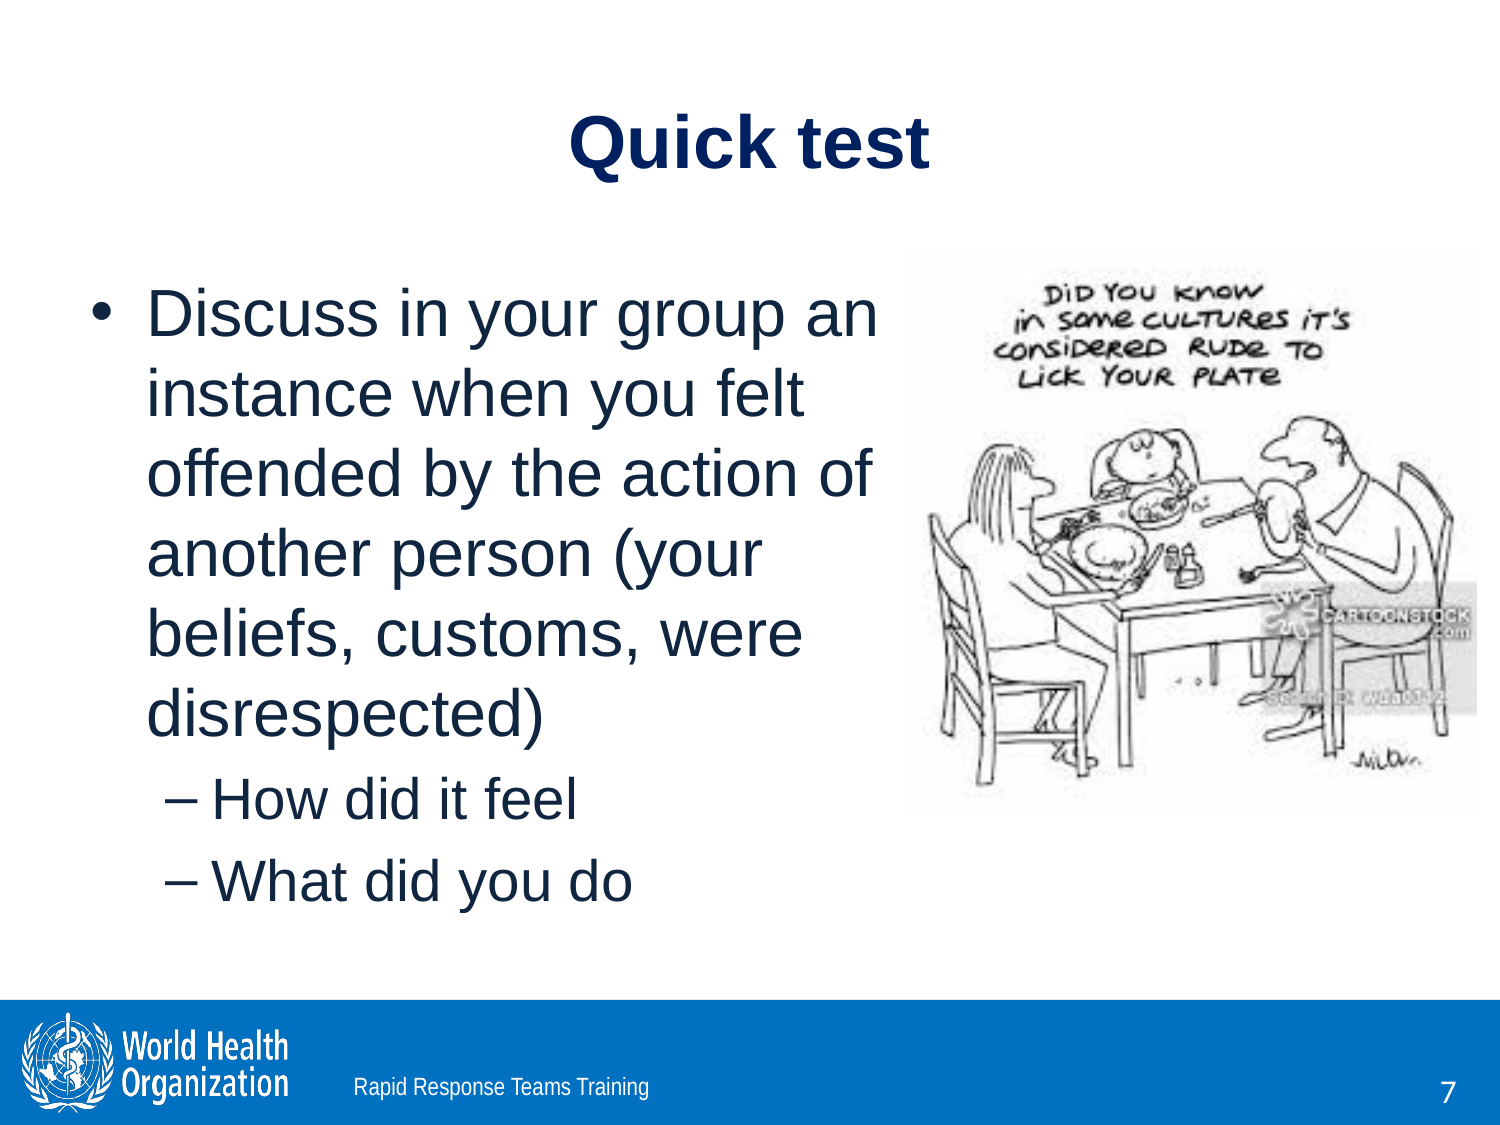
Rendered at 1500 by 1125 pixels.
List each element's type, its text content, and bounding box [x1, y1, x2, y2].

picture [903, 249, 1477, 816]
picture [21, 1012, 288, 1113]
title Quick test [75, 45, 1425, 233]
list Discuss in your group an instance when you felt offended by the action of another person (your beliefs, customs, were disrespected) How did it feel What did you do [75, 262, 904, 1005]
